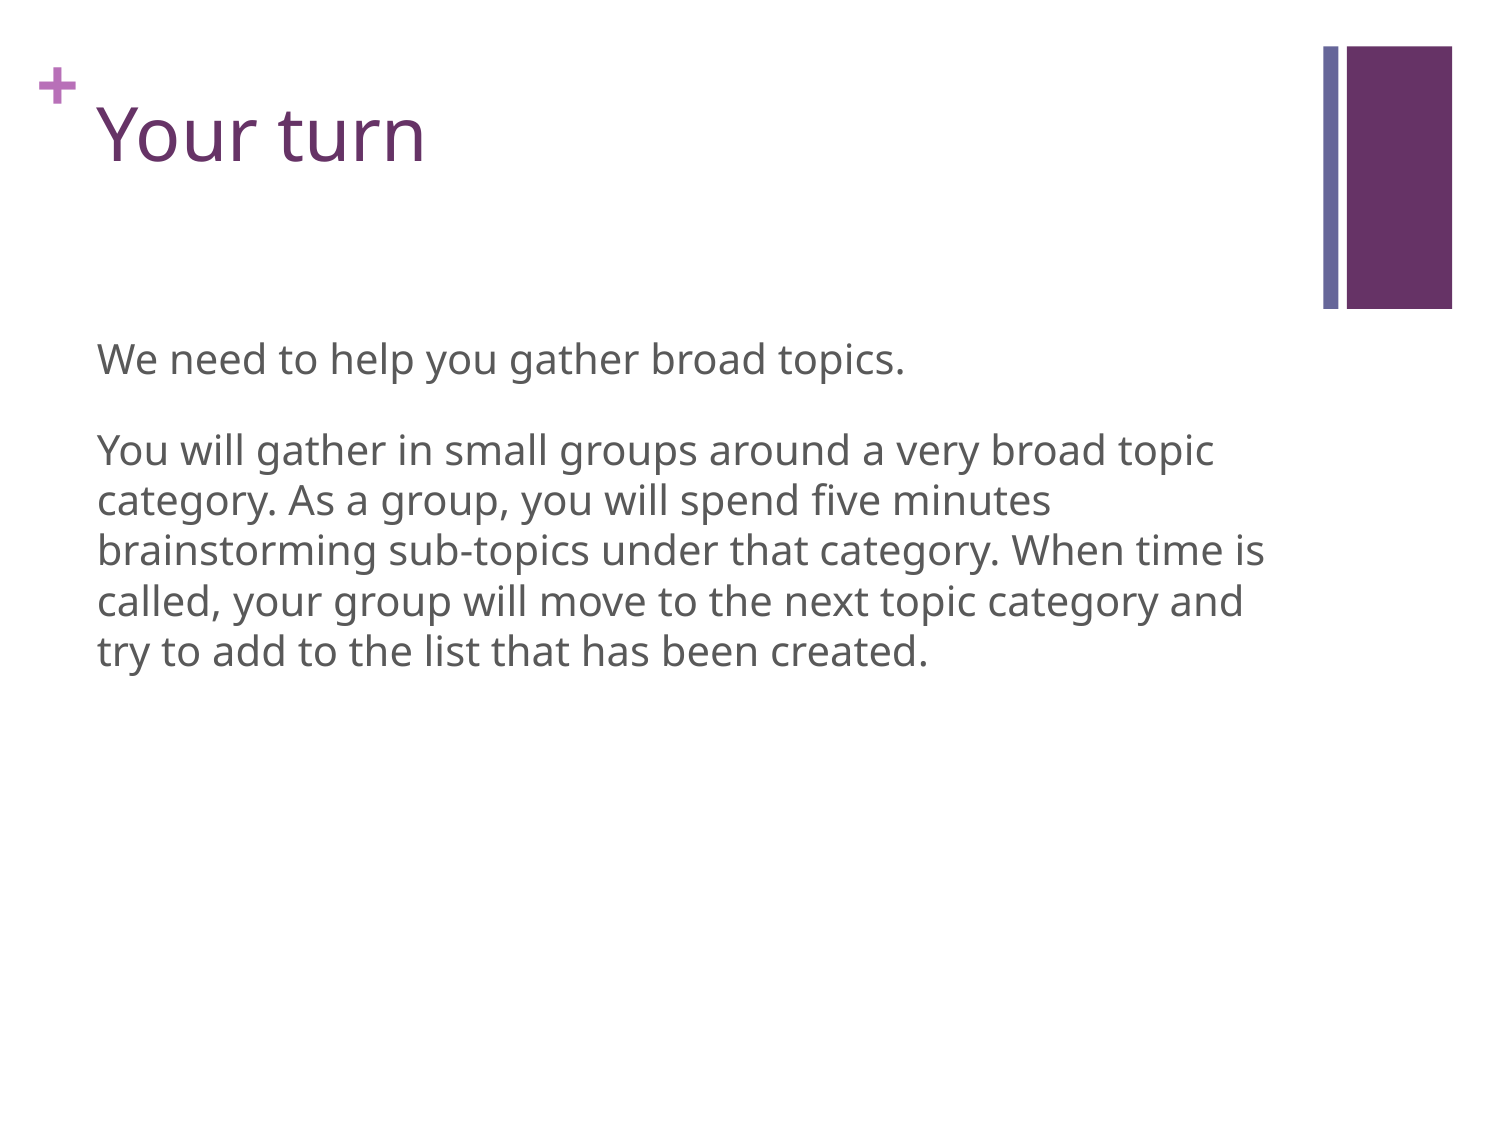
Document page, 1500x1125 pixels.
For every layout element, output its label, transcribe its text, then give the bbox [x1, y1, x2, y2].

list We need to help you gather broad topics. You will gather in small groups around a very broad topic category. As a group, you will spend five minutes brainstorming sub-topics under that category. When time is called, your group will move to the next topic category and try to add to the list that has been created. [81, 324, 1322, 1005]
title Your turn [81, 79, 1322, 263]
